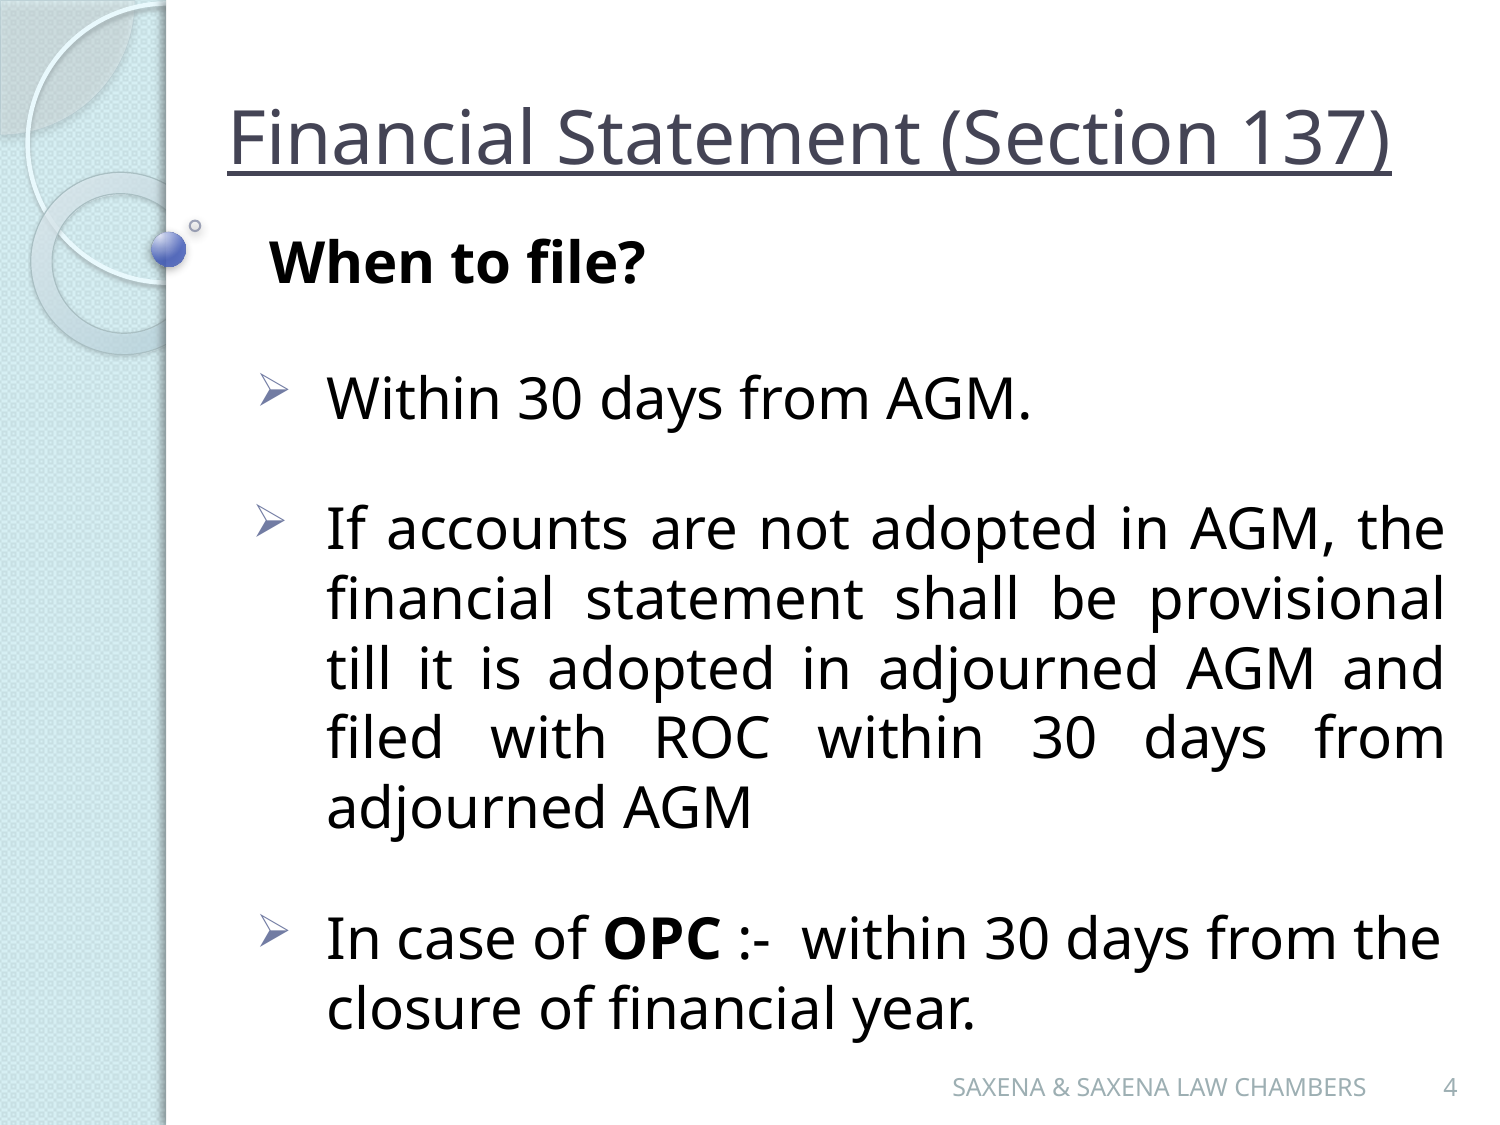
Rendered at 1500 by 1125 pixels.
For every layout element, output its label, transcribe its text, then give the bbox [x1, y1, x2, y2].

subtitle When to file? Within 30 days from AGM. If accounts are not adopted in AGM, the financial statement shall be provisional till it is adopted in adjourned AGM and filed with ROC within 30 days from adjourned AGM In case of OPC :- within 30 days from the closure of financial year. [237, 224, 1463, 1050]
title Financial Statement (Section 137) [212, 50, 1450, 188]
footer SAXENA & SAXENA LAW CHAMBERS [937, 1034, 1413, 1113]
slide_number 4 [1413, 1034, 1488, 1113]
